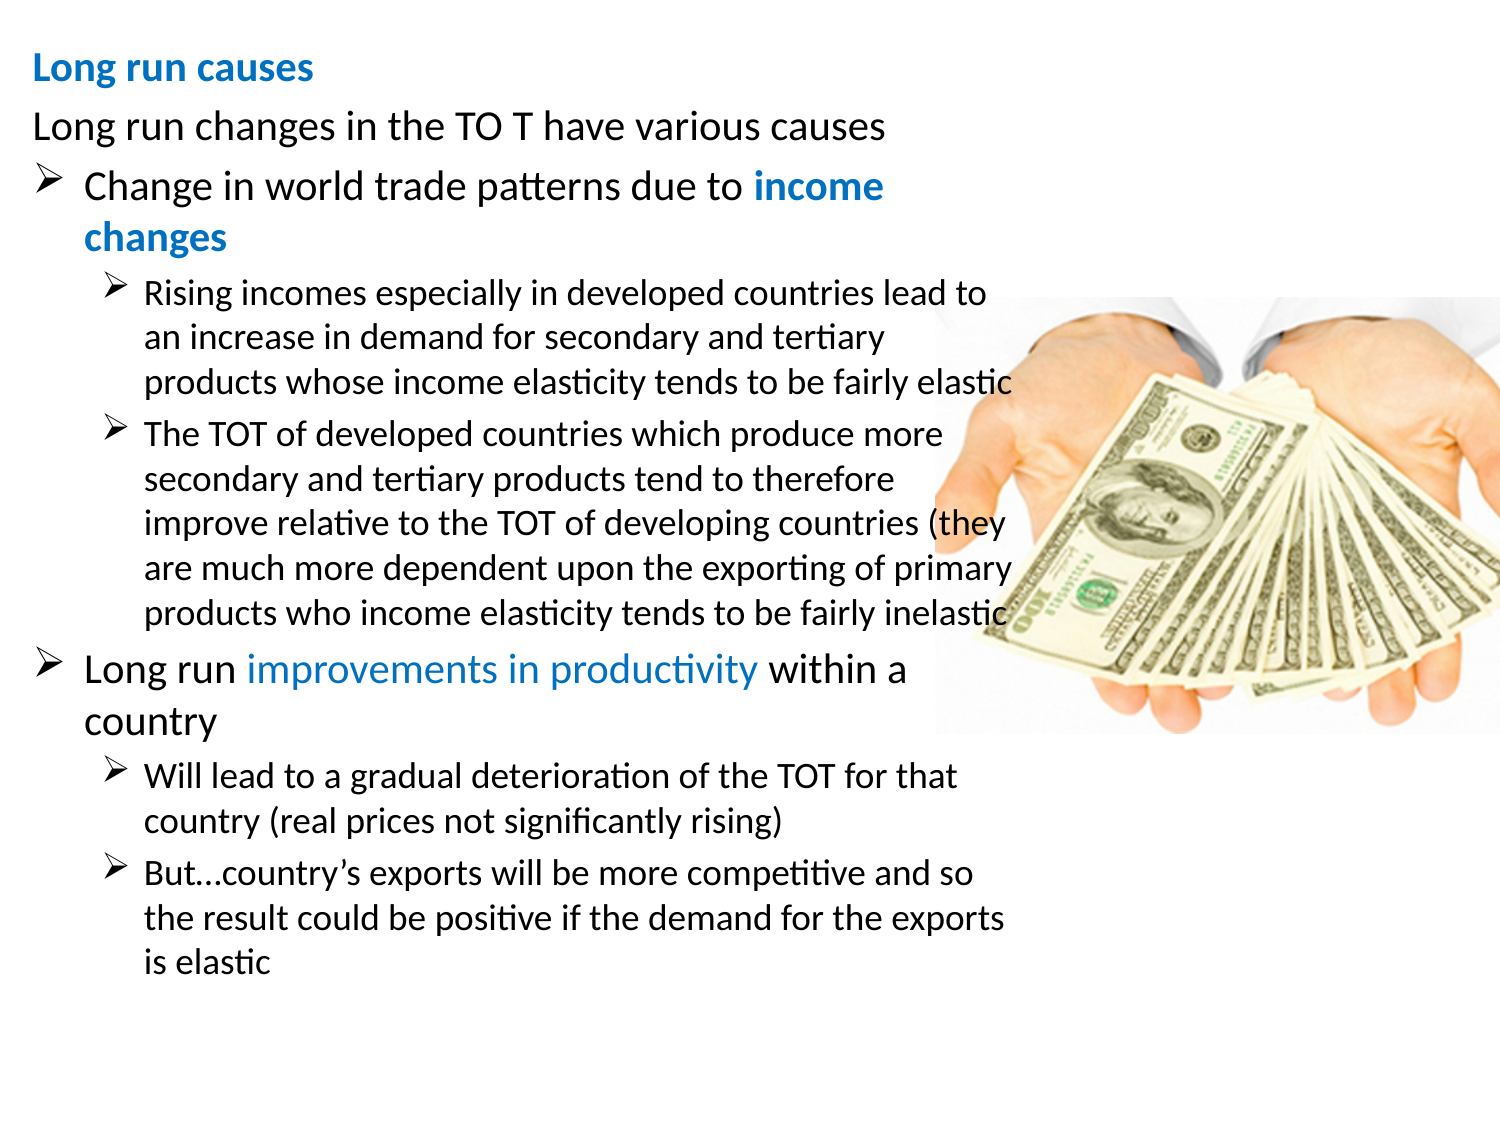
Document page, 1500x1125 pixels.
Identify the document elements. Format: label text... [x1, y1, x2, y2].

picture [935, 296, 1500, 735]
list Long run causes Long run changes in the TO T have various causes Change in world trade patterns due to income changes Rising incomes especially in developed countries lead to an increase in demand for secondary and tertiary products whose income elasticity tends to be fairly elastic The TOT of developed countries which produce more secondary and tertiary products tend to therefore improve relative to the TOT of developing countries (they are much more dependent upon the exporting of primary products who income elasticity tends to be fairly inelastic Long run improvements in productivity within a country Will lead to a gradual deterioration of the TOT for that country (real prices not significantly rising) But…country’s exports will be more competitive and so the result could be positive if the demand for the exports is elastic [17, 30, 1034, 1094]
